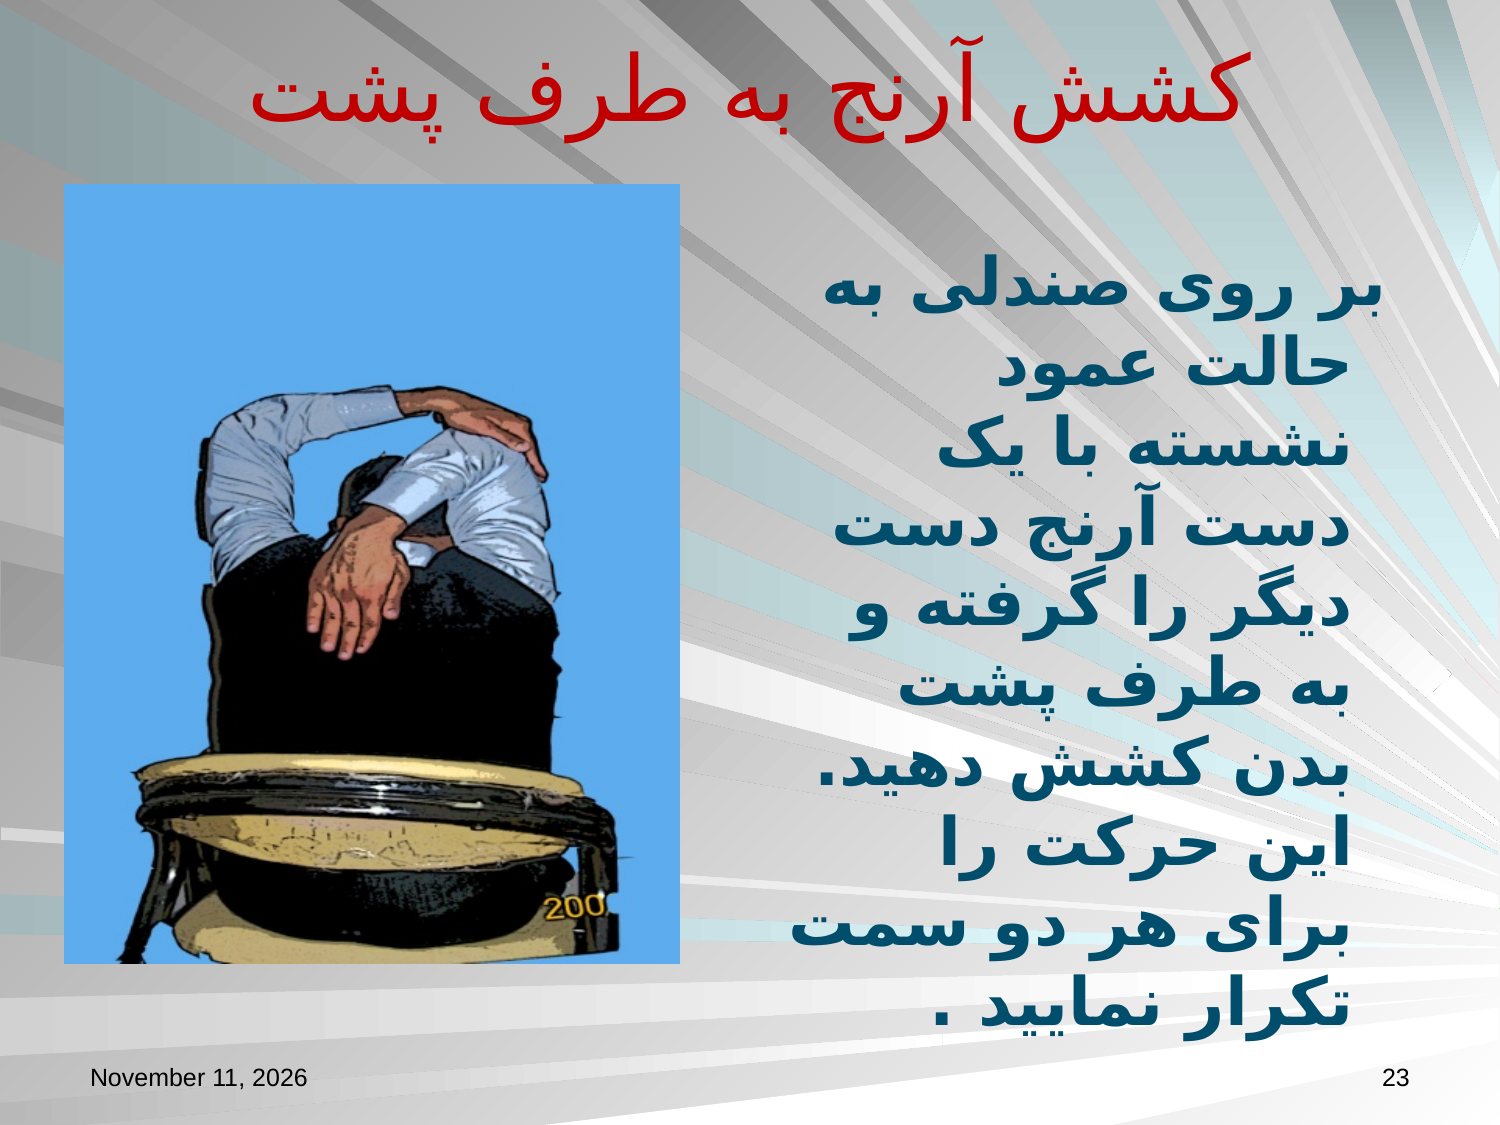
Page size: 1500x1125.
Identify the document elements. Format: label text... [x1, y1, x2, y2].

list بر روی صندلی به حالت عمود نشسته با یک دست آرنج دست دیگر را گرفته و به طرف پشت بدن کشش دهید. این حرکت را برای هر دو سمت تکرار نمایید . [762, 231, 1426, 1006]
title کشش آرنج به طرف پشت [74, 45, 1426, 234]
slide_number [74, 1023, 426, 1100]
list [64, 184, 680, 965]
slide_number 23 [1074, 1023, 1426, 1100]
